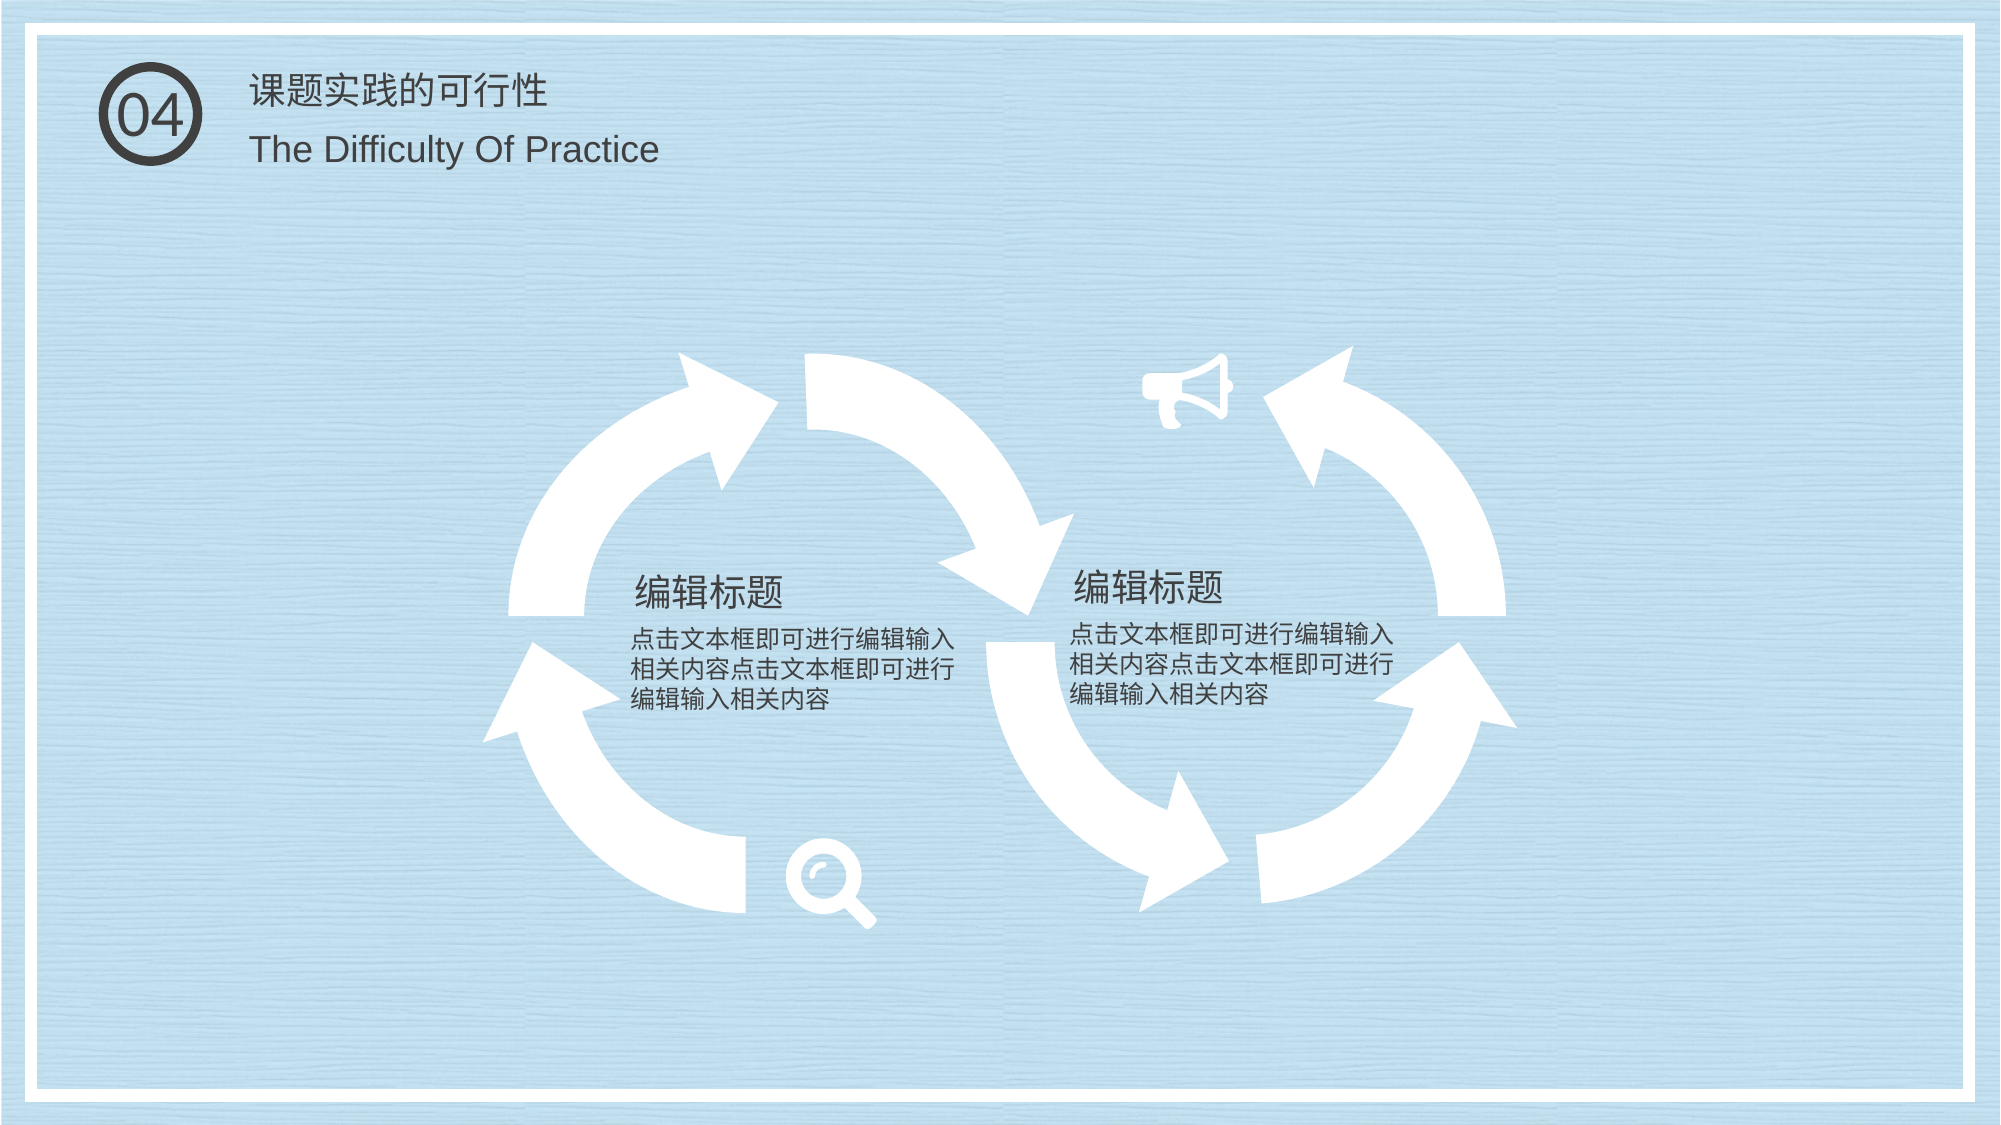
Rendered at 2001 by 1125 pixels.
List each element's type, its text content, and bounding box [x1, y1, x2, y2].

text_box 04 [85, 62, 216, 158]
picture [3, 0, 2000, 1125]
text_box [1563, 28, 1970, 1097]
text_box [30, 28, 437, 1097]
text_box The Difficulty Of Practice [233, 117, 437, 177]
text_box [133, 158, 168, 162]
text_box 课题实践的可行性 [233, 60, 437, 117]
